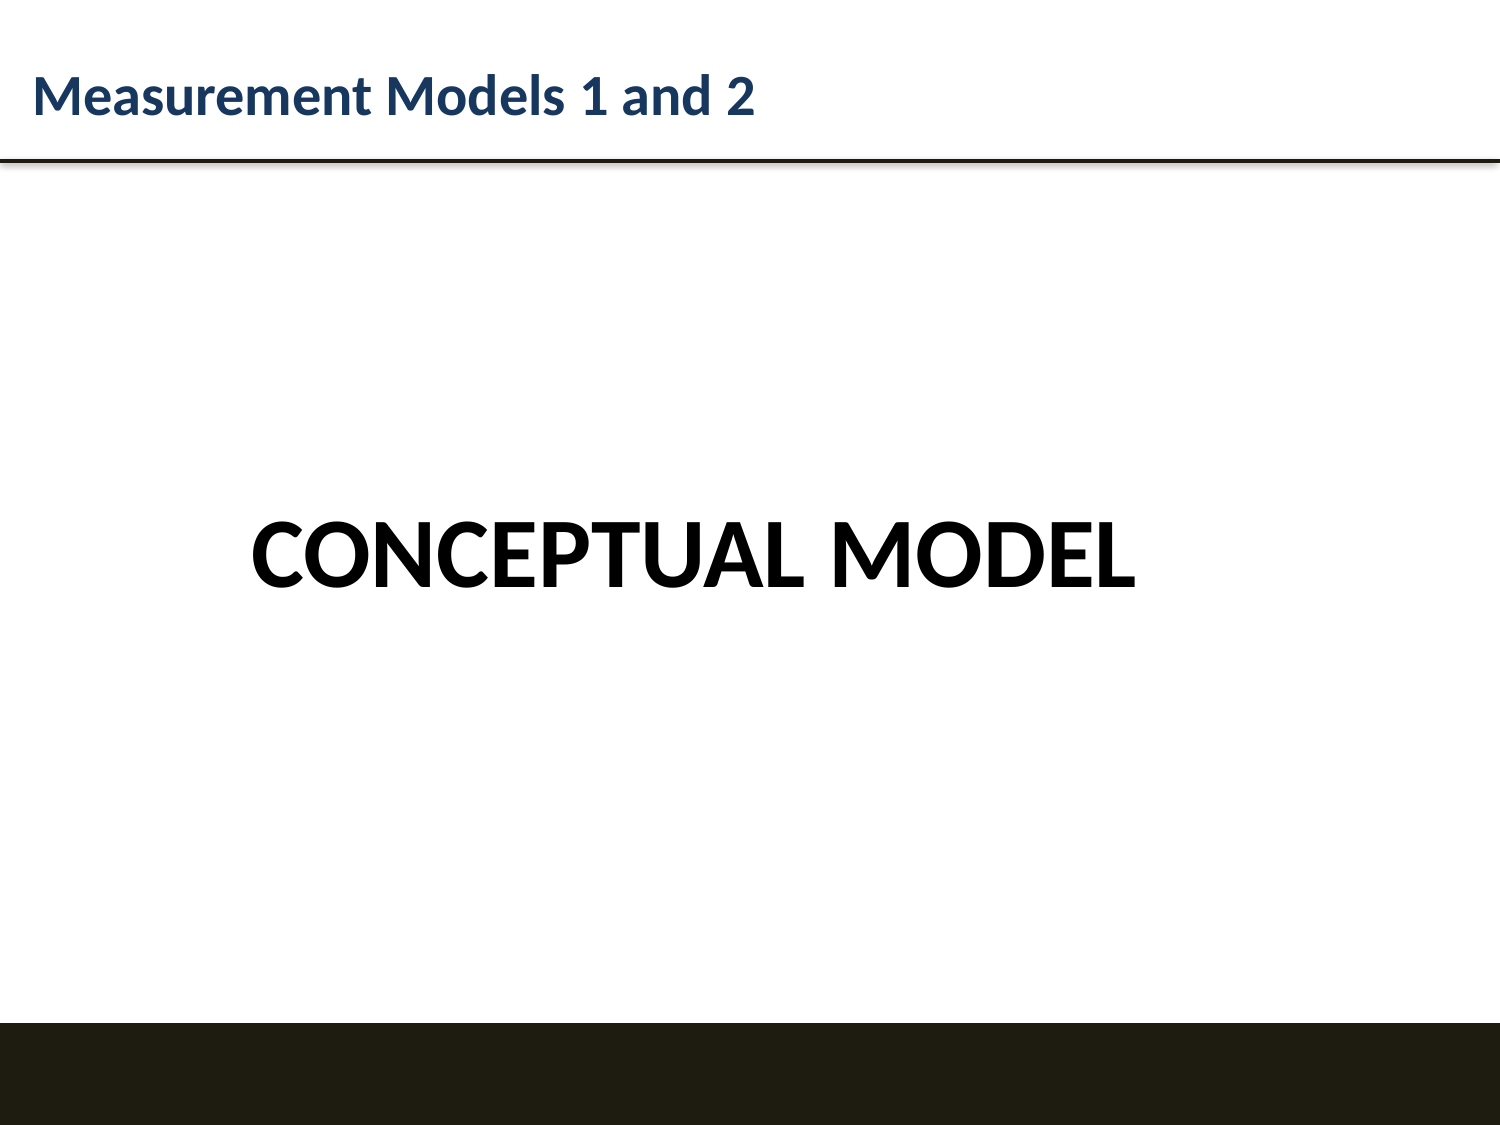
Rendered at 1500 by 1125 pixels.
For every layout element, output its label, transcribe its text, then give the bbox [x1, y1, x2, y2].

text_box Measurement Models 1 and 2 [17, 49, 1336, 135]
text_box [0, 1021, 1500, 1125]
text_box [39, 208, 1444, 967]
text_box CONCEPTUAL MODEL [64, 479, 1383, 615]
